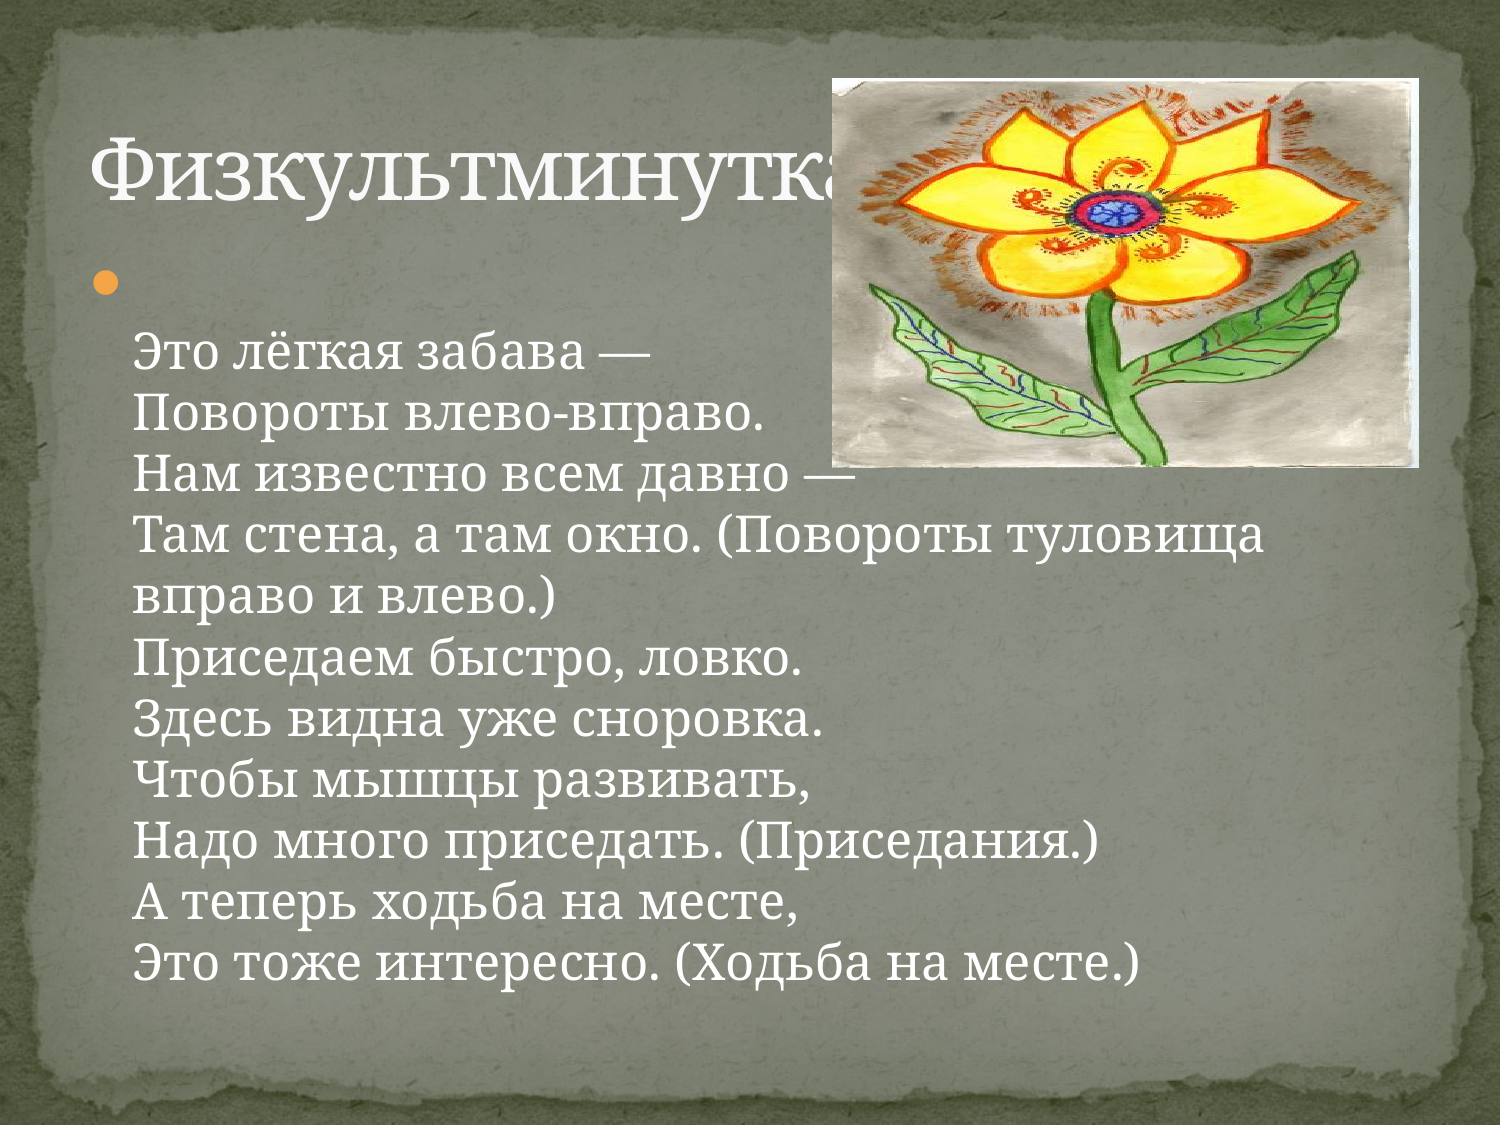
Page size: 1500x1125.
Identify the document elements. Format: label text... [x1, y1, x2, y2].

list Это лёгкая забава — Повороты влево-вправо. Нам известно всем давно — Там стена, а там окно. (Повороты туловища вправо и влево.) Приседаем быстро, ловко. Здесь видна уже сноровка. Чтобы мышцы развивать, Надо много приседать. (Приседания.) А теперь ходьба на месте, Это тоже интересно. (Ходьба на месте.) [75, 249, 1425, 1000]
title Физкультминутка [74, 24, 1425, 225]
picture [832, 78, 1419, 468]
